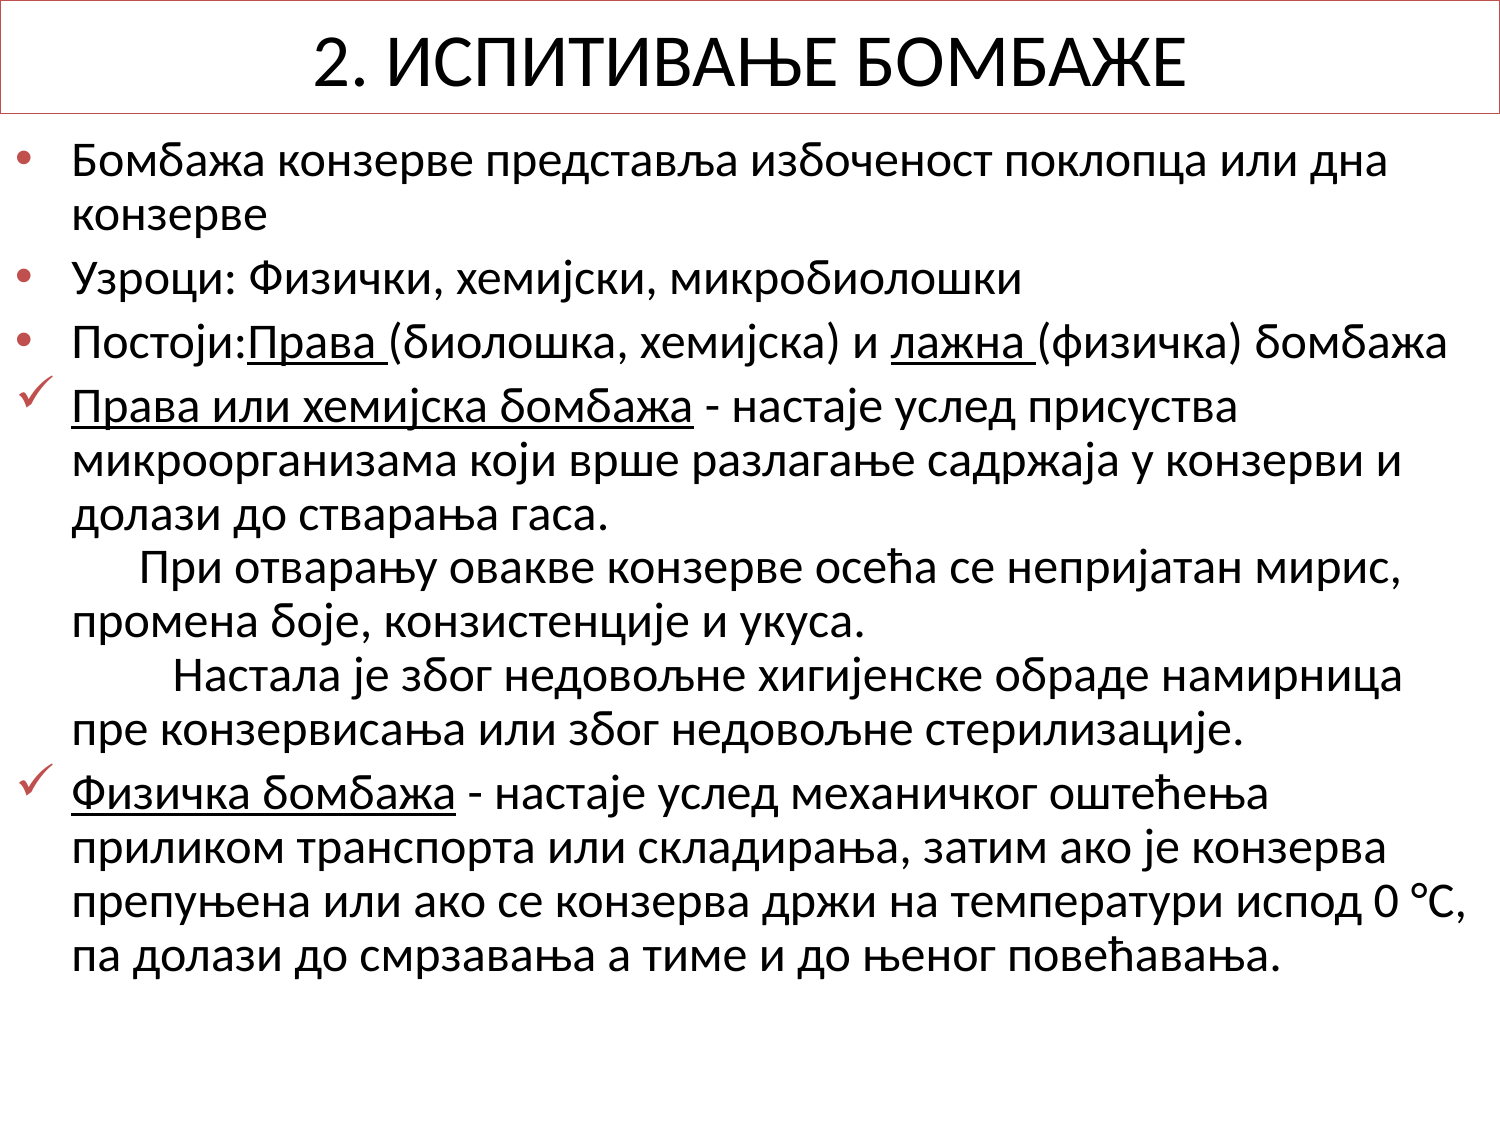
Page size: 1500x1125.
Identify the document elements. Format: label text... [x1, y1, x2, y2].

list Бомбажа конзерве представља избоченост поклопца или дна конзерве Узроци: Физички, хемијски, микробиолошки Постоји:Права (биолошка, хемијска) и лажна (физичка) бомбажа Права или хемијска бомбажа - настаје услед присуства микроорганизама који врше разлагање садржаја у конзерви и долази до стварања гаса. При отварању овакве конзерве осећа се непријатан мирис, промена боје, конзистенције и укуса. Настала је због недовољне хигијенске обраде намирница пре конзервисања или због недовољне стерилизације. Физичка бомбажа - настаје услед механичког оштећења приликом транспорта или складирања, затим ако је конзерва препуњена или ако се конзерва држи на температури испод 0 °C, па долази до смрзавања а тиме и до њеног повећавања. [0, 125, 1500, 1125]
title 2. ИСПИТИВАЊЕ БОМБАЖЕ [0, 0, 1500, 114]
